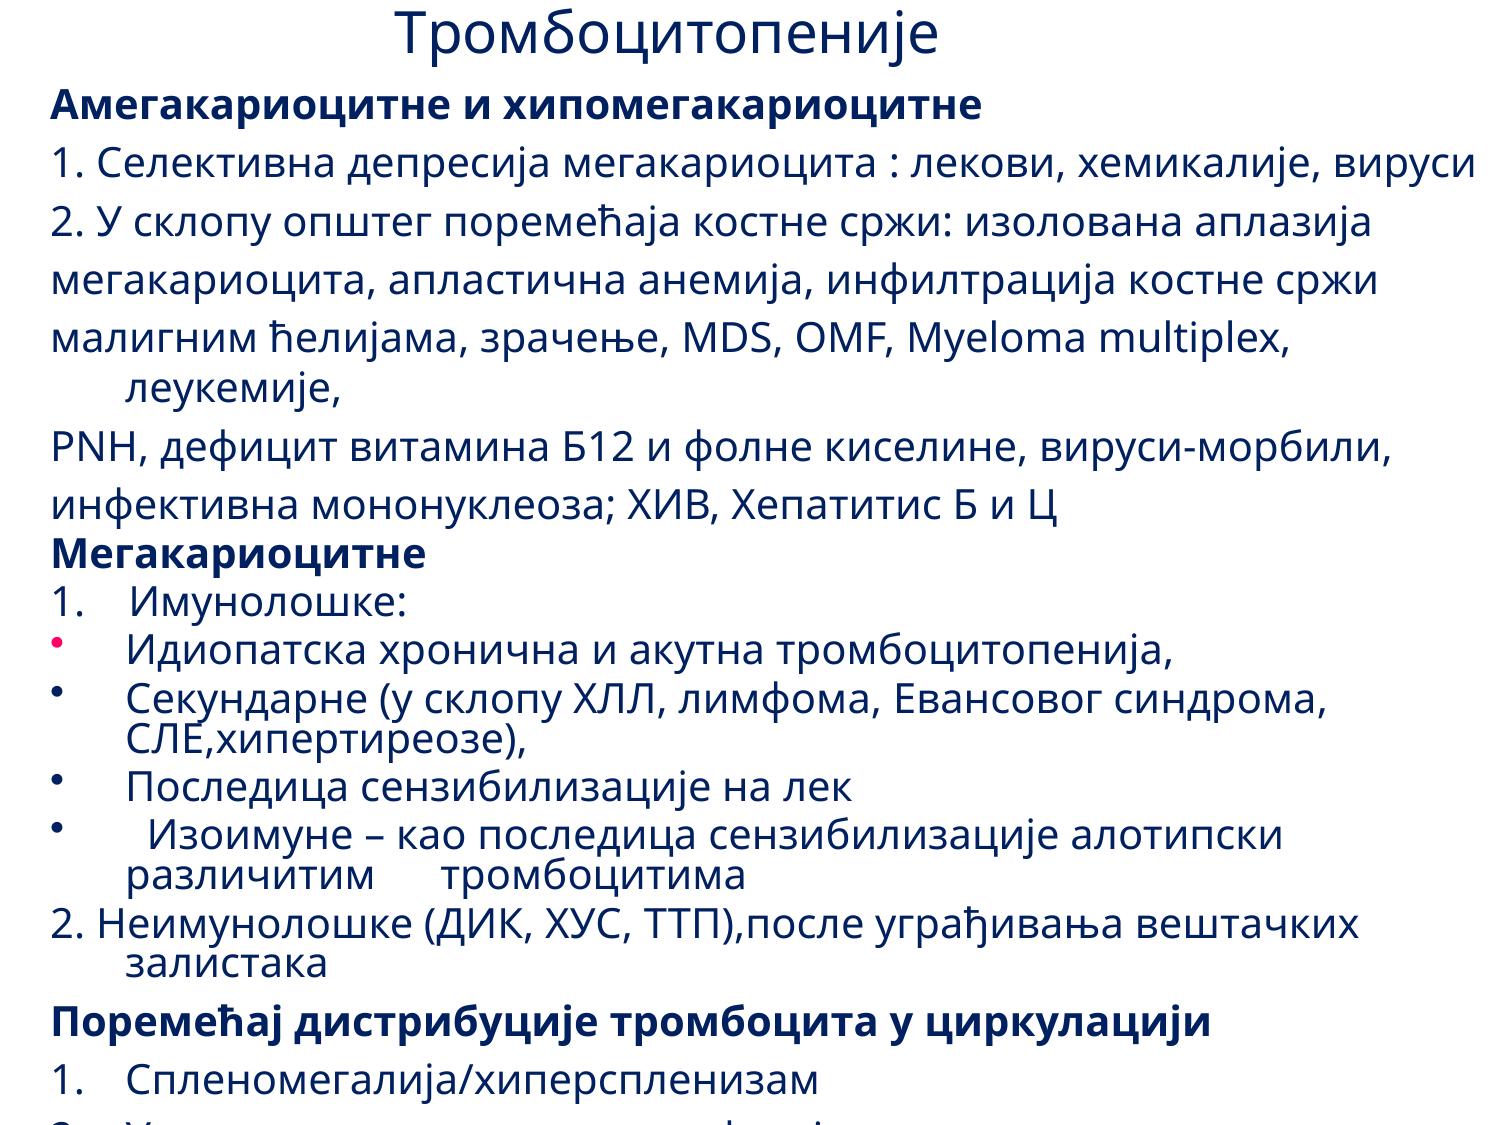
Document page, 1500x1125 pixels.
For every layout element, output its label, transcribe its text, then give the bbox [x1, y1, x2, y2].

list Амегакариоцитне и хипомегакариоцитне 1. Селективна депресија мегакариоцита : лекови, хемикалије, вируси 2. У склопу општег поремећаја костне сржи: изолована аплазија мегакариоцита, апластична анемија, инфилтрација костне сржи малигним ћелијама, зрачење, MDS, OMF, Myeloma multiplex, леукемије, PNH, дефицит витамина Б12 и фолне киселине, вируси-морбили, инфективна мононуклеоза; ХИВ, Хепатитис Б и Ц Мегакариоцитне 1. Имунолошке: Идиопатска хронична и акутна тромбоцитопенија, Секундарне (у склопу ХЛЛ, лимфома, Евансовог синдрома, СЛЕ,хипертиреозе), Последица сензибилизације на лек Изоимуне – као последица сензибилизације алотипски различитим тромбоцитима 2. Неимунолошке (ДИК, ХУС, ТТП),после уграђивања вештачких залистака Поремећај дистрибуције тромбоцита у циркулацији Спленомегалија/хиперспленизам Узрокoванa масивним трансфузијамa еритроцита [35, 70, 1500, 1125]
title Тромбоцитопеније [0, 0, 1350, 141]
